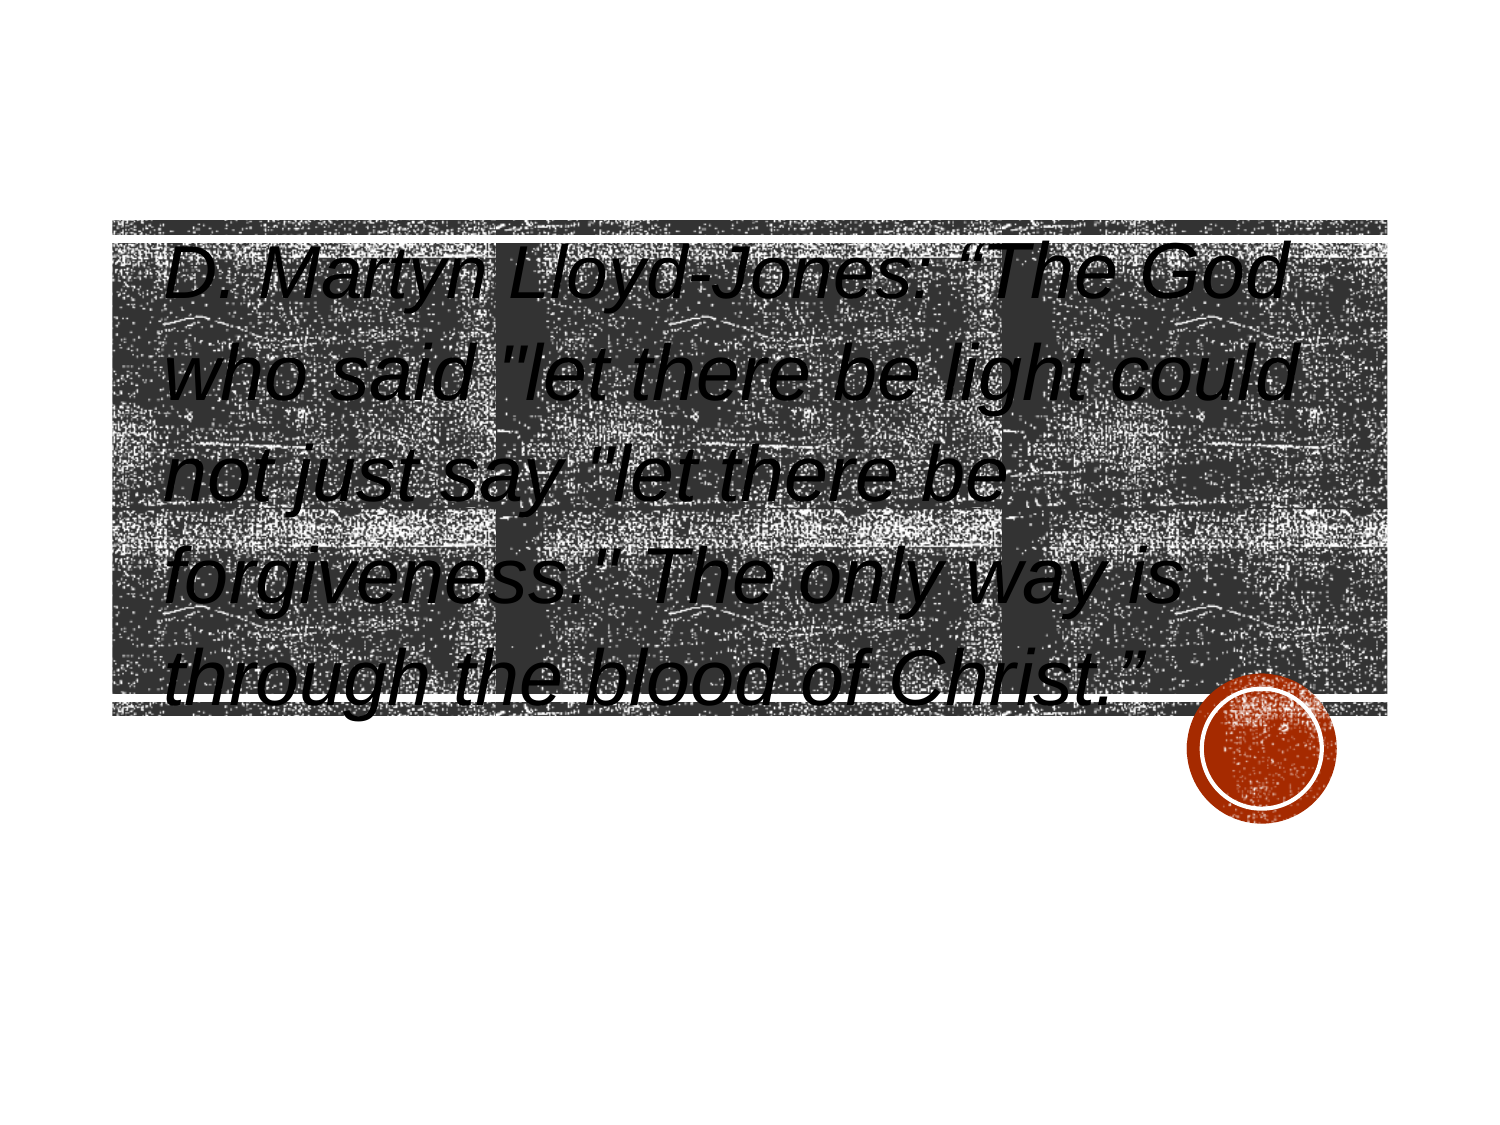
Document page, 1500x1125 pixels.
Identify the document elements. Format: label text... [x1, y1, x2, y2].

text_box D. Martyn Lloyd-Jones: “The God who said "let there be light could not just say "let there be forgiveness." The only way is through the blood of Christ.” [148, 205, 1416, 729]
